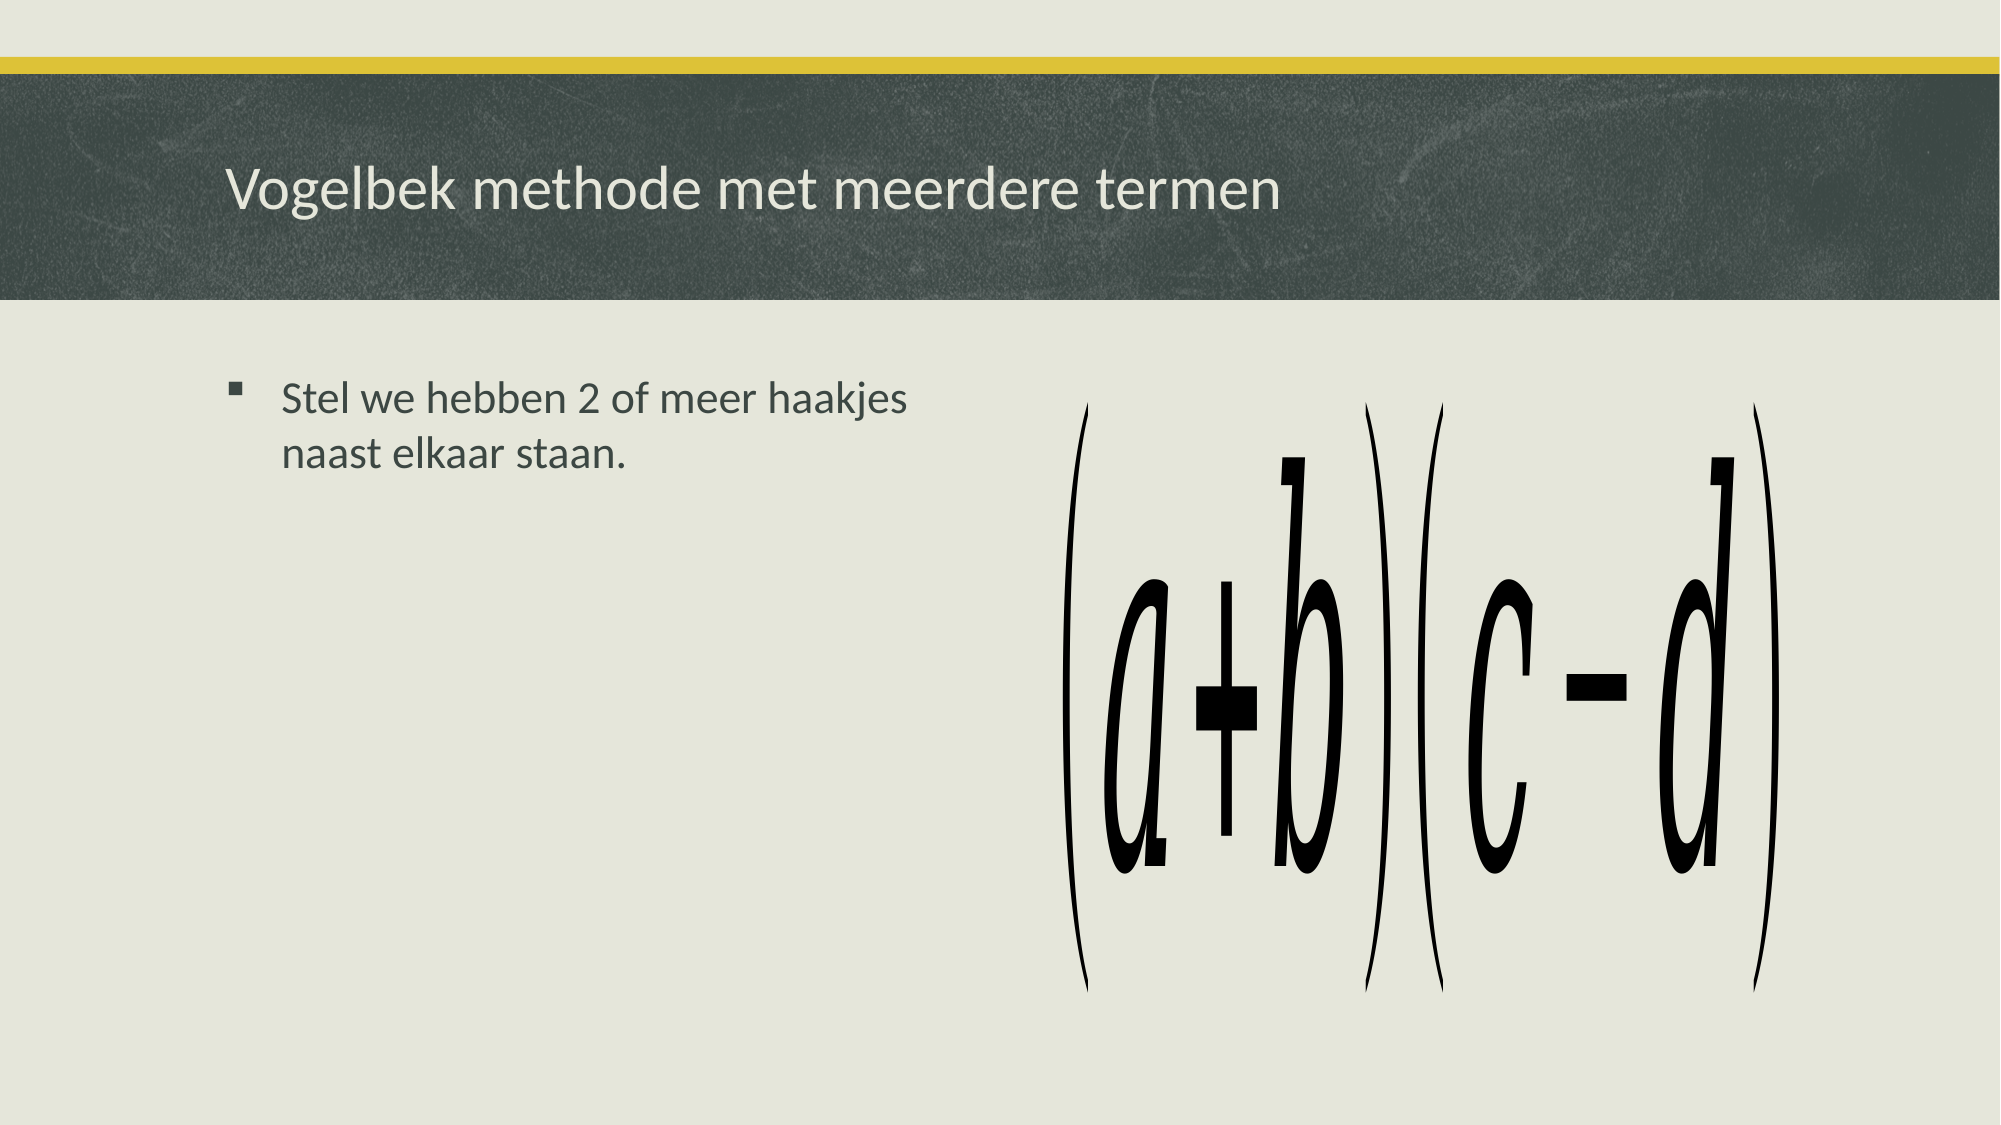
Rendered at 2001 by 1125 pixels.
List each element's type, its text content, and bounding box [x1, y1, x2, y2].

picture [0, 74, 2000, 300]
list Stel we hebben 2 of meer haakjes naast elkaar staan. [210, 360, 947, 1014]
title Vogelbek methode met meerdere termen [210, 76, 1790, 300]
